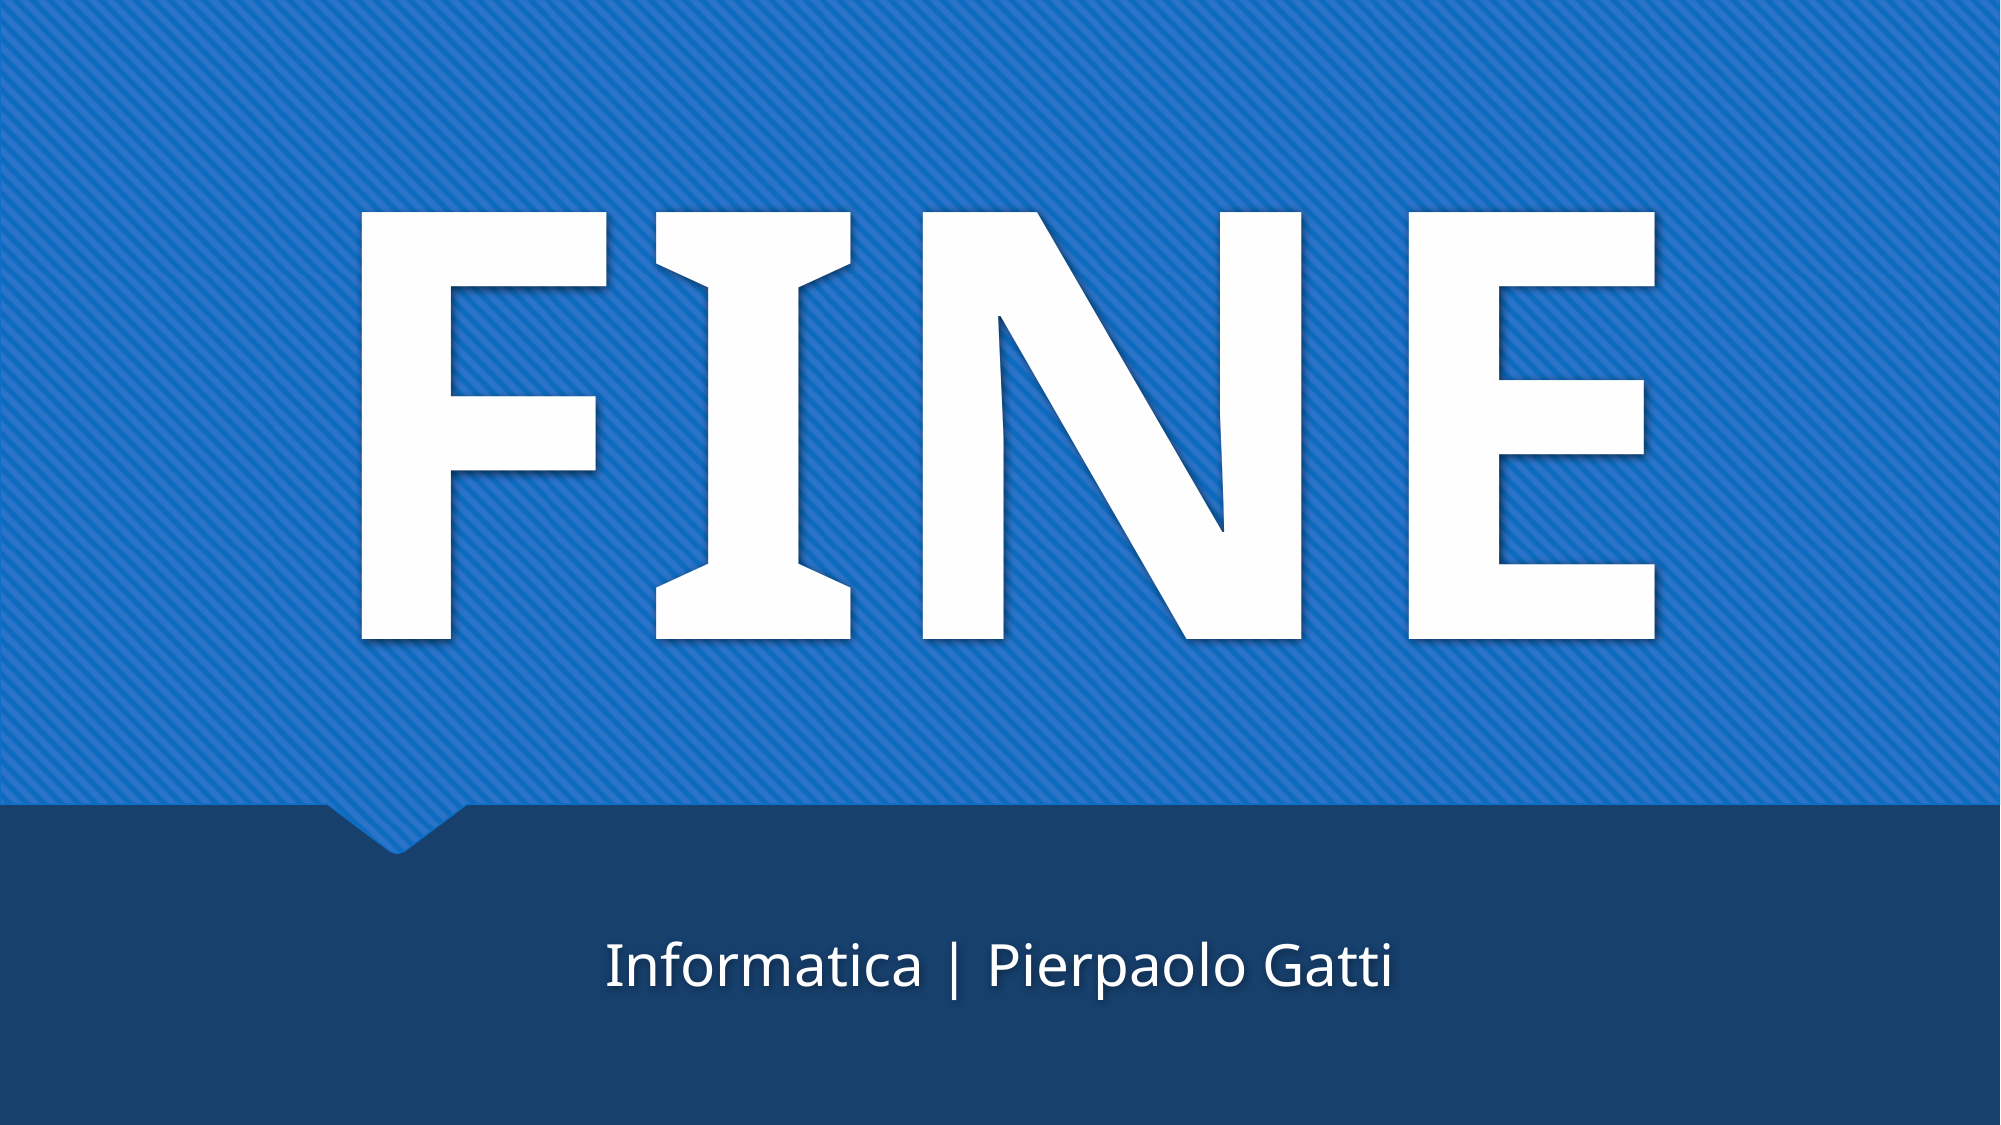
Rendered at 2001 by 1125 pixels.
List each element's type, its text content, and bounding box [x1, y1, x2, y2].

subtitle Informatica | Pierpaolo Gatti [132, 801, 1868, 1125]
title FINE [132, 0, 1868, 798]
